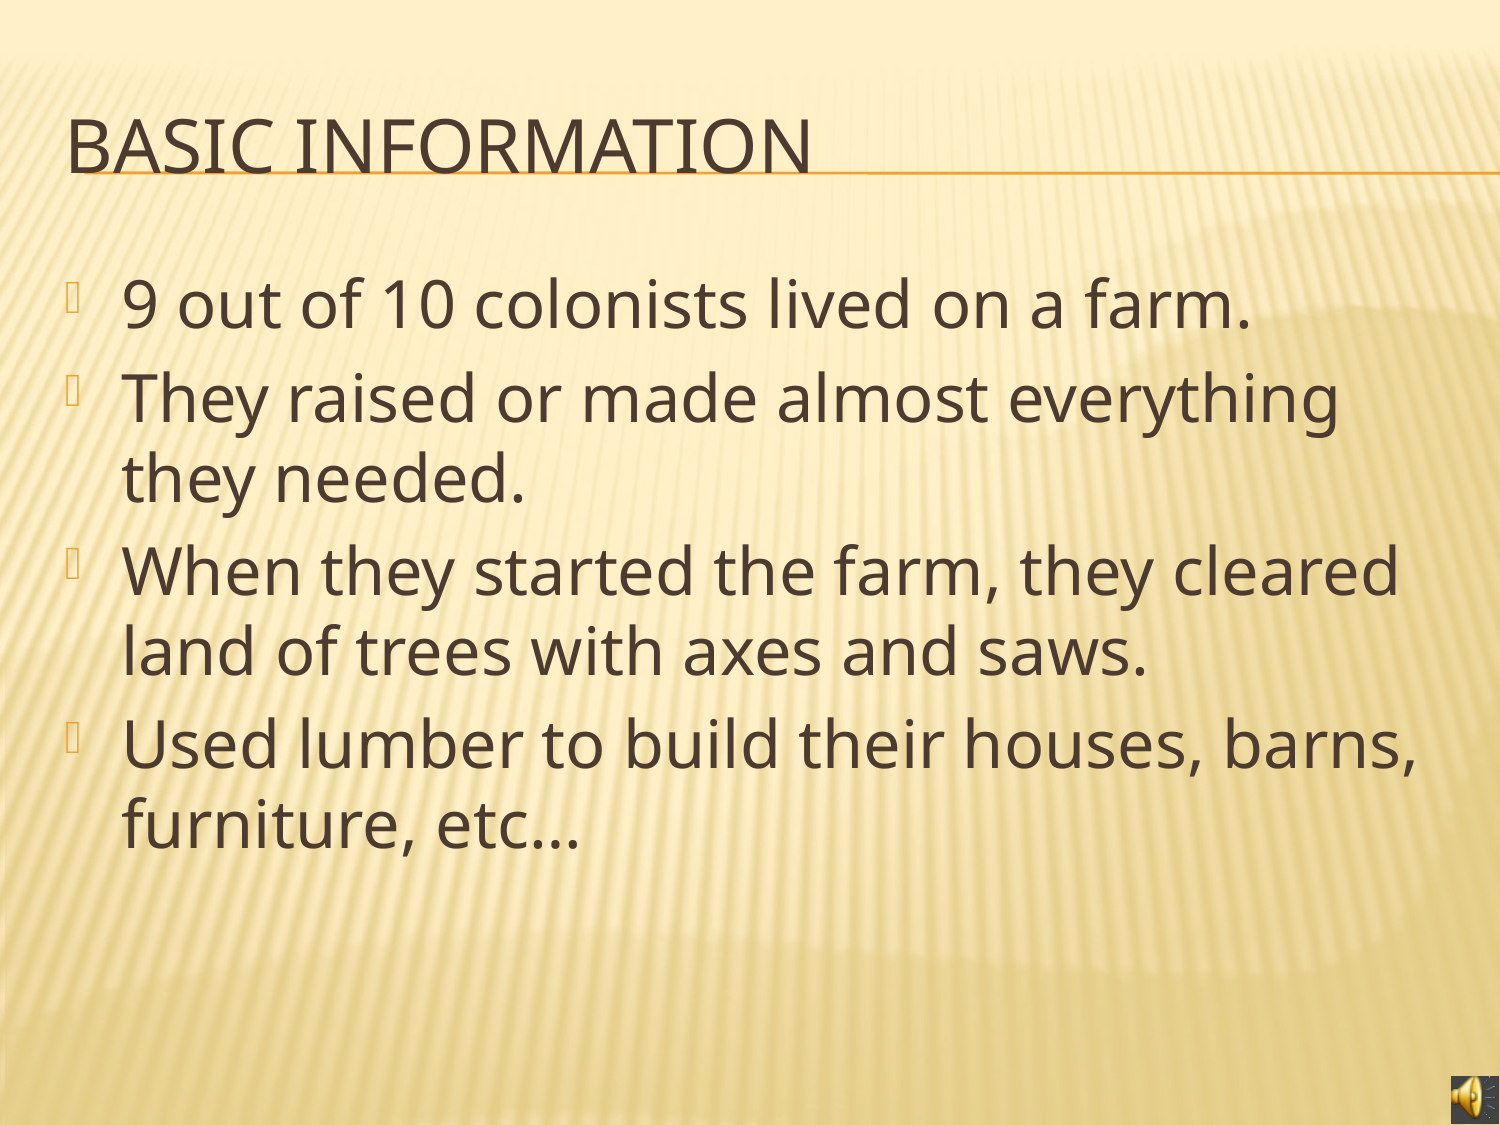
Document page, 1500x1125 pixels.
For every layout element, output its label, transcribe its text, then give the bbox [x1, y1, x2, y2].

title Basic Information [50, 75, 1475, 213]
list 9 out of 10 colonists lived on a farm. They raised or made almost everything they needed. When they started the farm, they cleared land of trees with axes and saws. Used lumber to build their houses, barns, furniture, etc… [50, 254, 1475, 998]
picture [1449, 1074, 1500, 1125]
